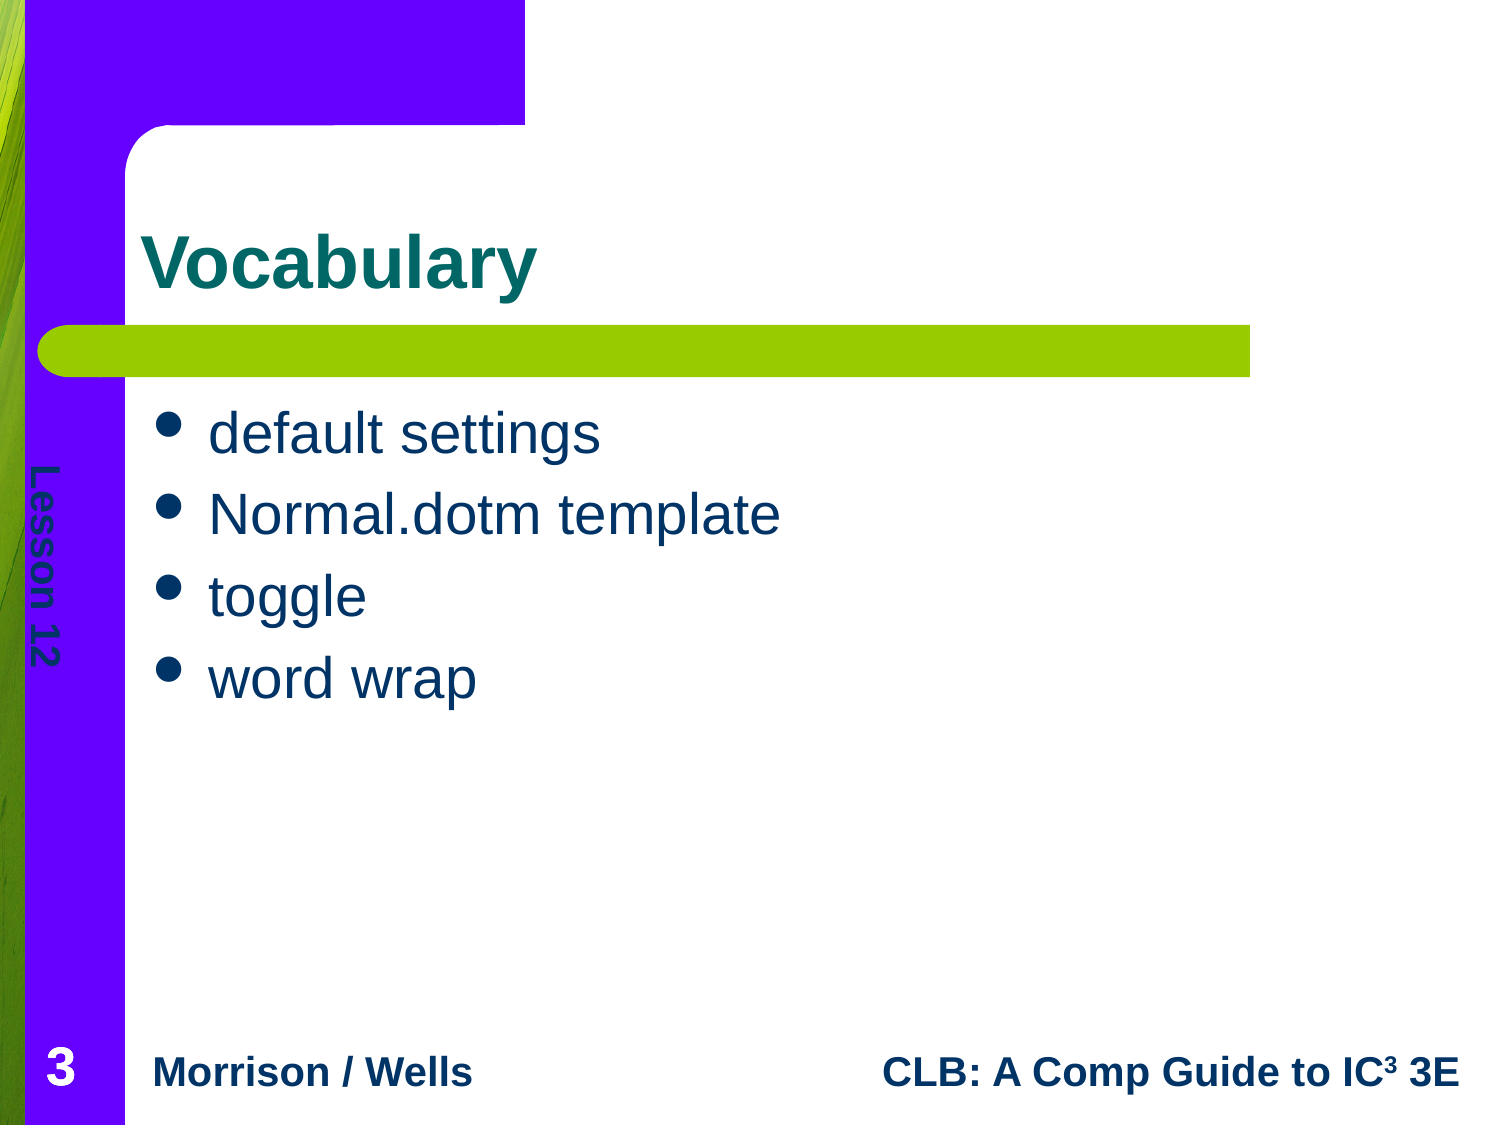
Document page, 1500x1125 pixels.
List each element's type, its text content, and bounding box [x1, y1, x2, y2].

picture [0, 0, 25, 1125]
list default settings Normal.dotm template toggle word wrap [137, 387, 901, 999]
text_box 3 [13, 1023, 111, 1105]
title Vocabulary [124, 124, 1426, 313]
